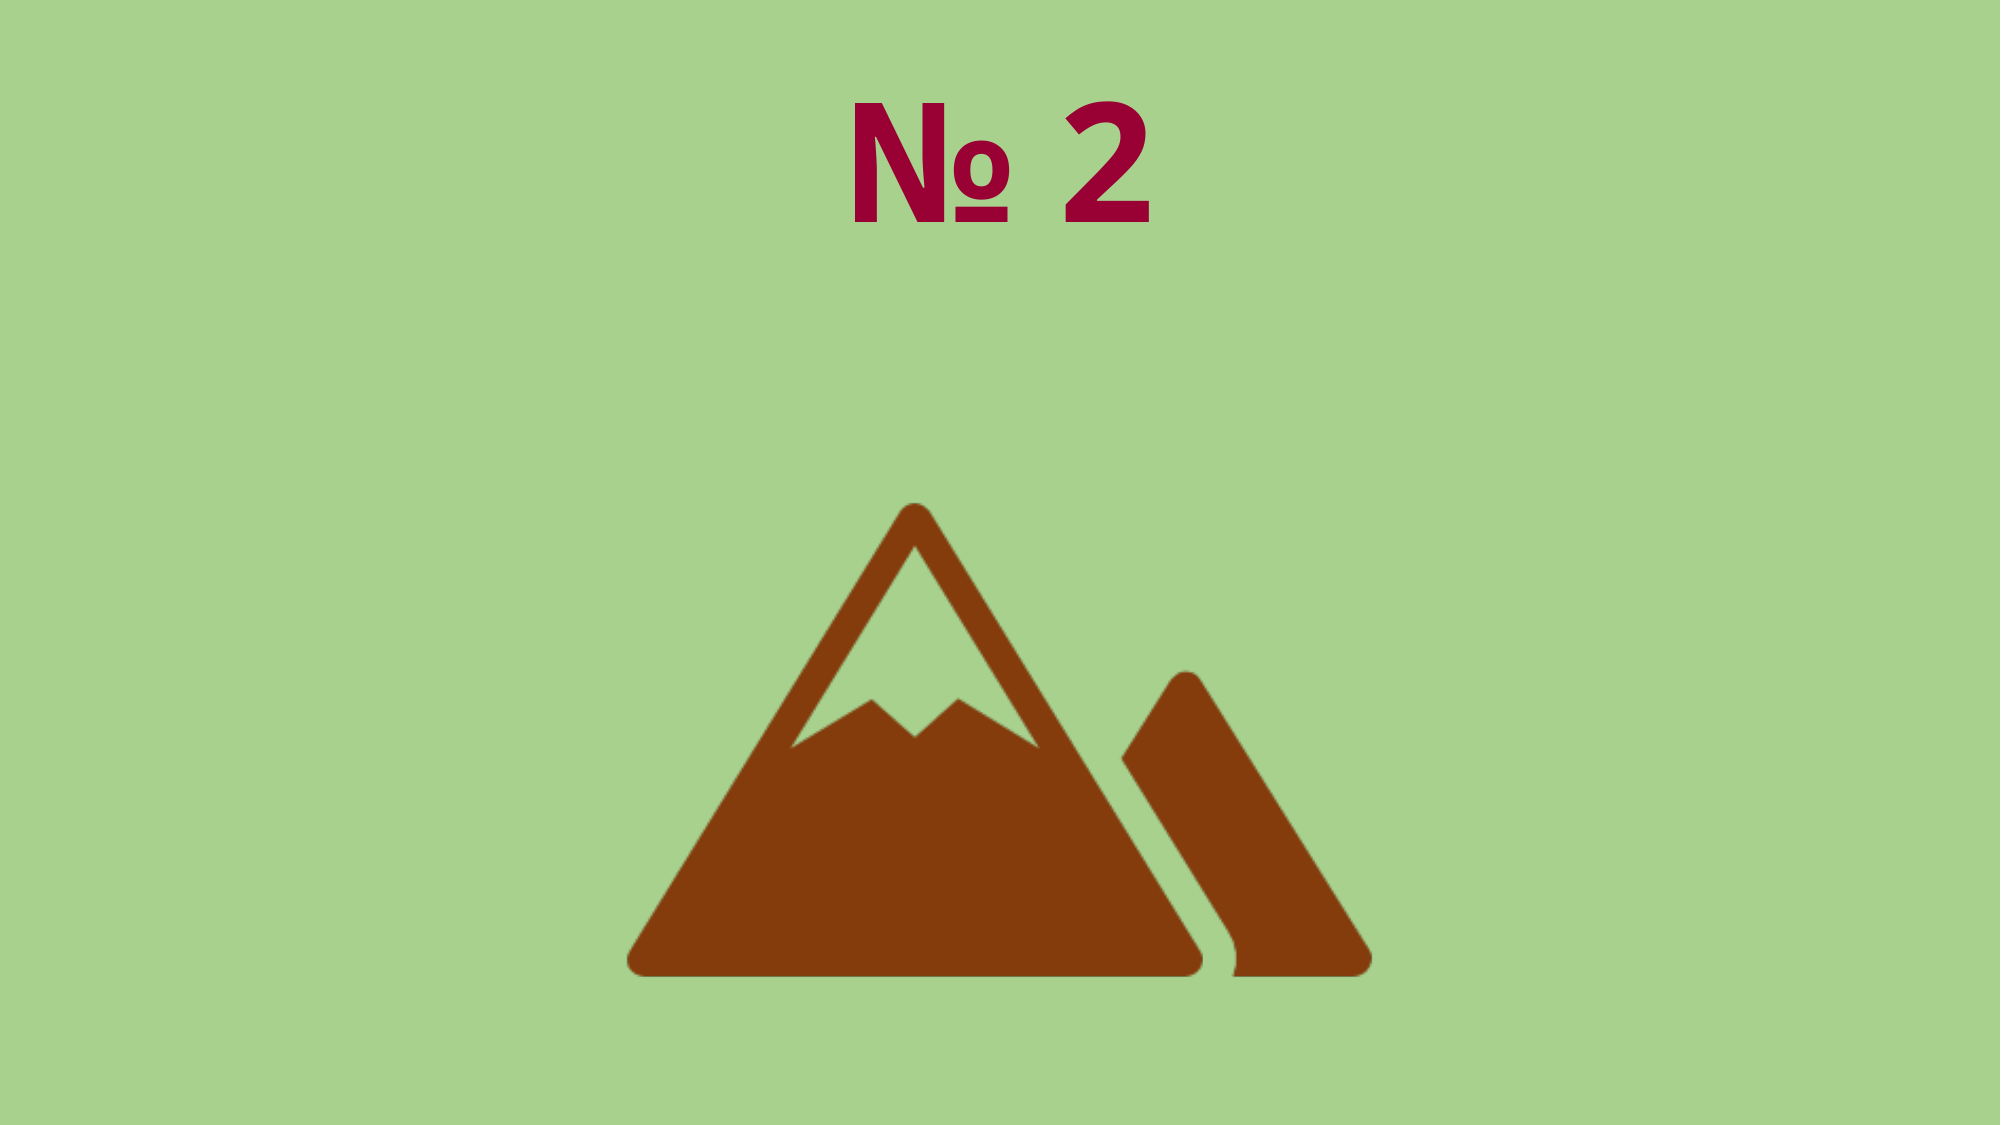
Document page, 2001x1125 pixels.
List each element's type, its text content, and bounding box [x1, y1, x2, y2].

picture [594, 335, 1406, 1125]
title № 2 [137, 59, 1863, 278]
